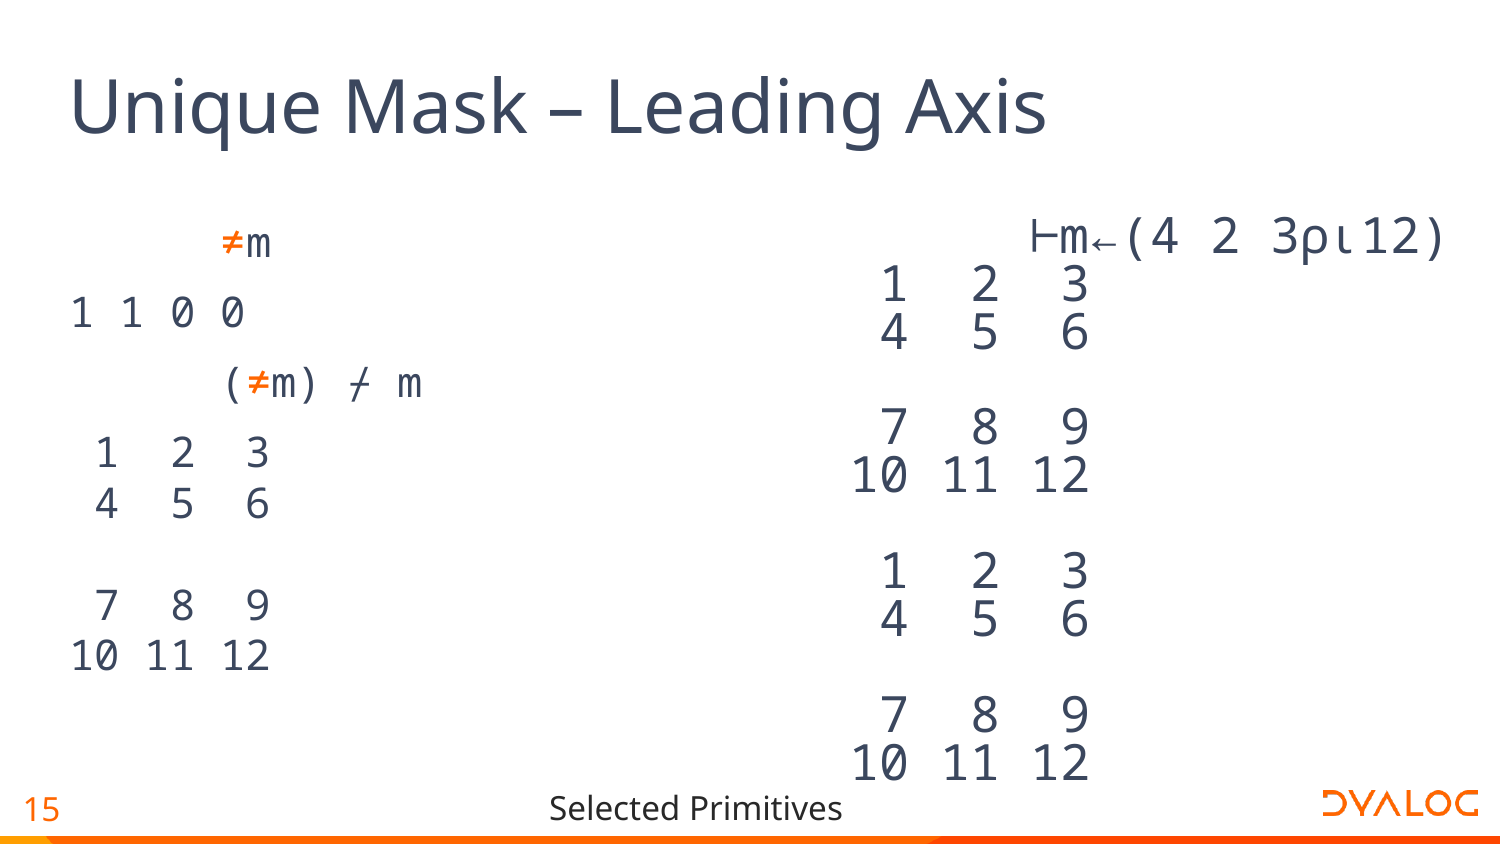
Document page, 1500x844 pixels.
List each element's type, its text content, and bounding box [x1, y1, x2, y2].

list ≠m 1 1 0 0 (≠m) ⌿ m 1 2 3 4 5 6 7 8 9 10 11 12 [54, 207, 835, 740]
text_box ⊢m←(4 2 3⍴⍳12) 1 2 3 4 5 6 7 8 9 10 11 12 1 2 3 4 5 6 7 8 9 10 11 12 [835, 207, 1486, 798]
title Unique Mask – Leading Axis [53, 43, 1453, 157]
picture [0, 836, 1500, 844]
picture [1323, 798, 1478, 816]
